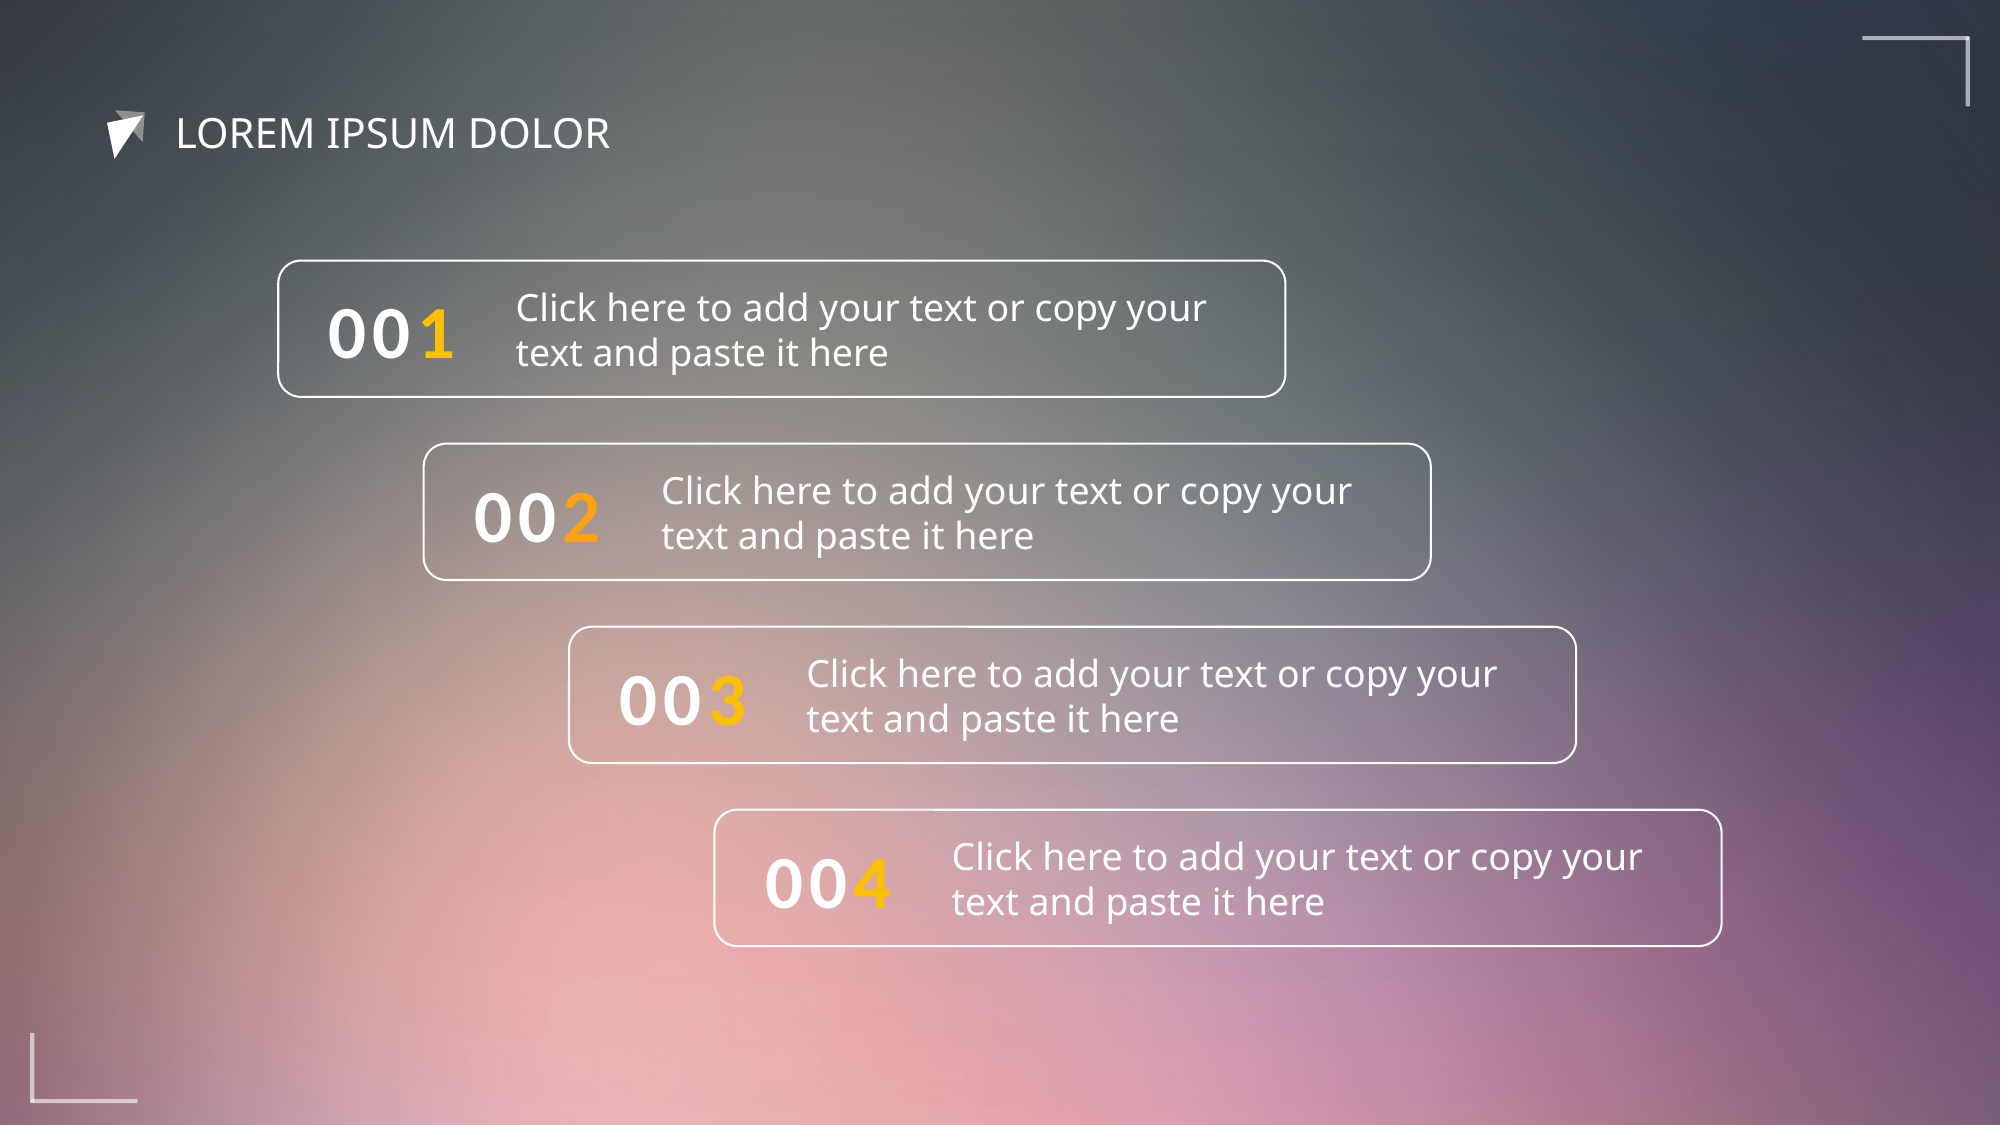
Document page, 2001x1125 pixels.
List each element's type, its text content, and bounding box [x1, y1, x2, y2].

text_box [277, 259, 1287, 398]
text_box 003 [604, 642, 780, 748]
text_box [713, 808, 1723, 948]
text_box Click here to add your text or copy your text and paste it here [646, 459, 1404, 565]
text_box 001 [313, 276, 489, 382]
picture [0, 0, 2000, 1125]
text_box Click here to add your text or copy your text and paste it here [500, 276, 1258, 382]
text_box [110, 99, 647, 165]
text_box Click here to add your text or copy your text and paste it here [791, 642, 1549, 748]
text_box [567, 625, 1578, 765]
text_box 004 [750, 825, 925, 931]
text_box [422, 442, 1432, 582]
text_box 002 [459, 459, 635, 565]
text_box Click here to add your text or copy your text and paste it here [936, 825, 1695, 931]
